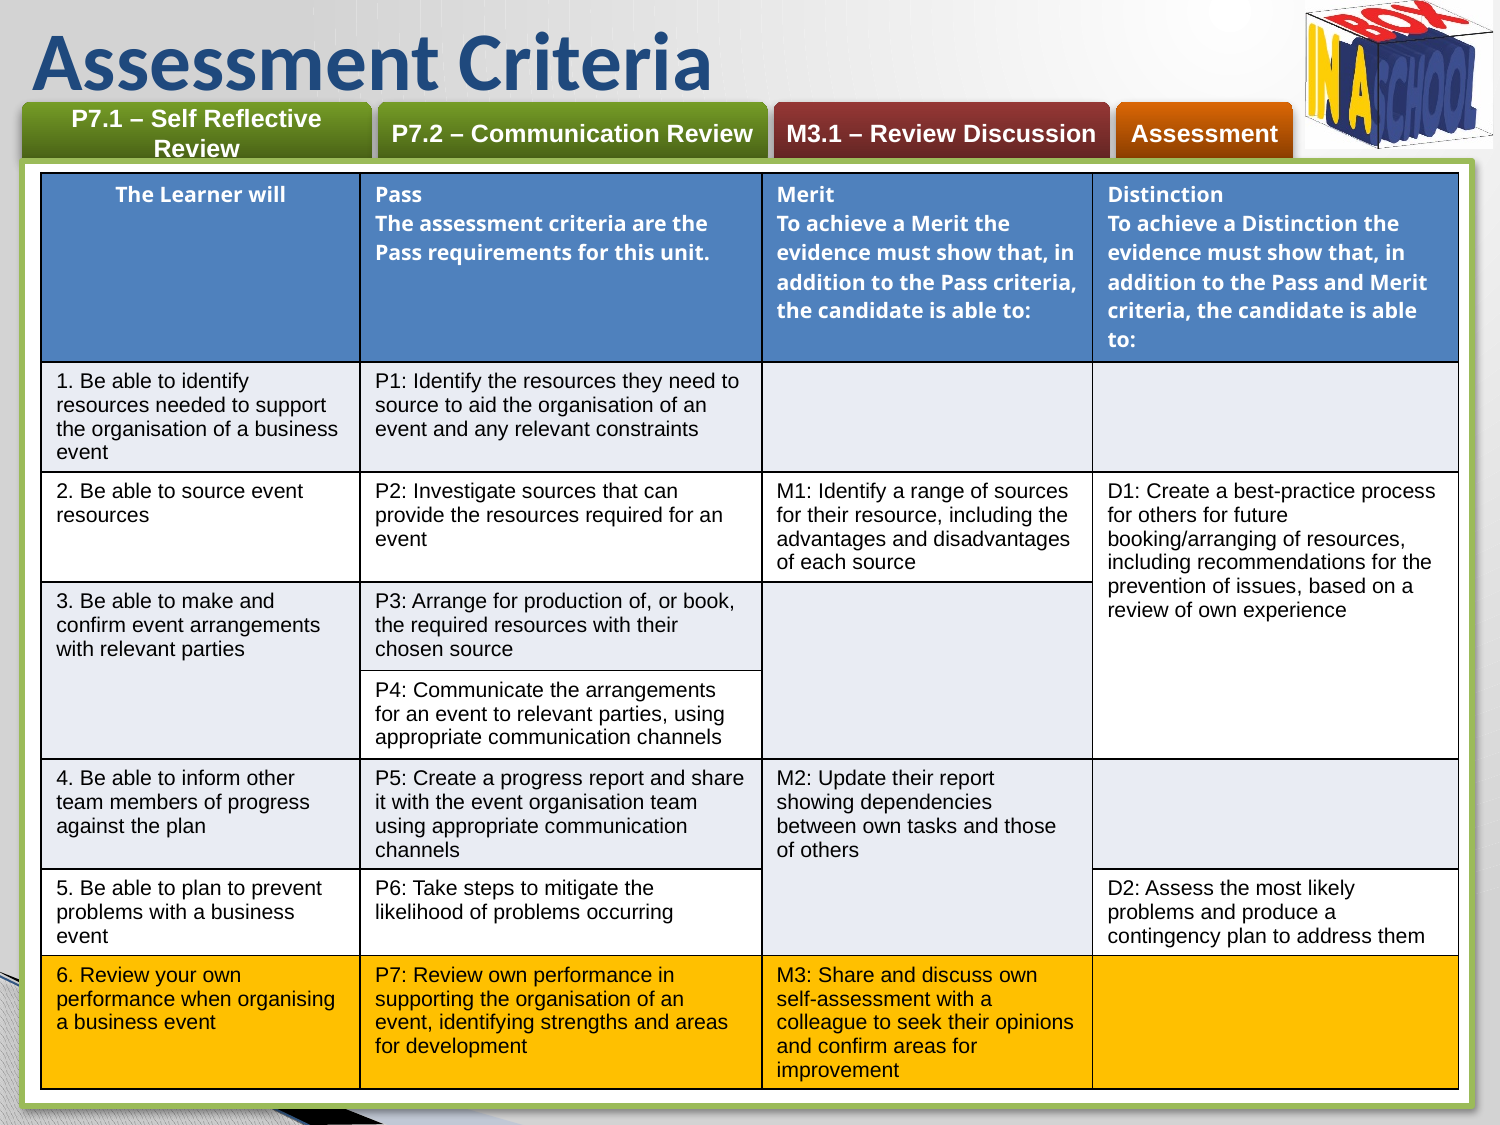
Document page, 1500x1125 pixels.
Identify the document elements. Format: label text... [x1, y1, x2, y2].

table_header Distinction To achieve a Distinction the evidence must show that, in addition to the Pass and Merit criteria, the candidate is able to: [1093, 174, 1458, 361]
table_cell P1: Identify the resources they need to source to aid the organisation of an event and any relevant constraints [361, 363, 761, 471]
table_cell 4. Be able to inform other team members of progress against the plan [42, 760, 359, 868]
table_cell [1093, 760, 1458, 868]
table_cell P5: Create a progress report and share it with the event organisation team using appropriate communication channels [361, 760, 761, 868]
table_cell 1. Be able to identify resources needed to support the organisation of a business event [42, 363, 359, 471]
table_cell P7: Review own performance in supporting the organisation of an event, identifying strengths and areas for development [361, 956, 761, 1088]
table_header The Learner will [42, 174, 359, 361]
table_cell P2: Investigate sources that can provide the resources required for an event [361, 473, 761, 581]
table_cell [1093, 956, 1458, 1088]
table_cell 3. Be able to make and confirm event arrangements with relevant parties [42, 583, 359, 758]
table_cell D2: Assess the most likely problems and produce a contingency plan to address them [1093, 870, 1458, 955]
table_cell 2. Be able to source event resources [42, 473, 359, 581]
table_cell 5. Be able to plan to prevent problems with a business event [42, 870, 359, 955]
table_cell M1: Identify a range of sources for their resource, including the advantages and disadvantages of each source [763, 473, 1092, 581]
table_cell P4: Communicate the arrangements for an event to relevant parties, using appropriate communication channels [361, 671, 761, 758]
table_cell [1093, 363, 1458, 471]
table_header Merit To achieve a Merit the evidence must show that, in addition to the Pass criteria, the candidate is able to: [763, 174, 1092, 361]
table_cell [763, 583, 1092, 758]
table_cell 6. Review your own performance when organising a business event [42, 956, 359, 1088]
table_cell D1: Create a best-practice process for others for future booking/arranging of resources, including recommendations for the prevention of issues, based on a review of own experience [1093, 473, 1458, 758]
table_cell [763, 363, 1092, 471]
table_cell P3: Arrange for production of, or book, the required resources with their chosen source [361, 583, 761, 670]
picture [281, 1114, 303, 1125]
table_header Pass The assessment criteria are the Pass requirements for this unit. [361, 174, 761, 361]
table_cell M3: Share and discuss own self-assessment with a colleague to seek their opinions and confirm areas for improvement [763, 956, 1092, 1088]
table_cell M2: Update their report showing dependencies between own tasks and those of others [763, 760, 1092, 955]
picture [1305, 0, 1494, 149]
title Assessment Criteria [17, 0, 1282, 114]
table_cell P6: Take steps to mitigate the likelihood of problems occurring [361, 870, 761, 955]
